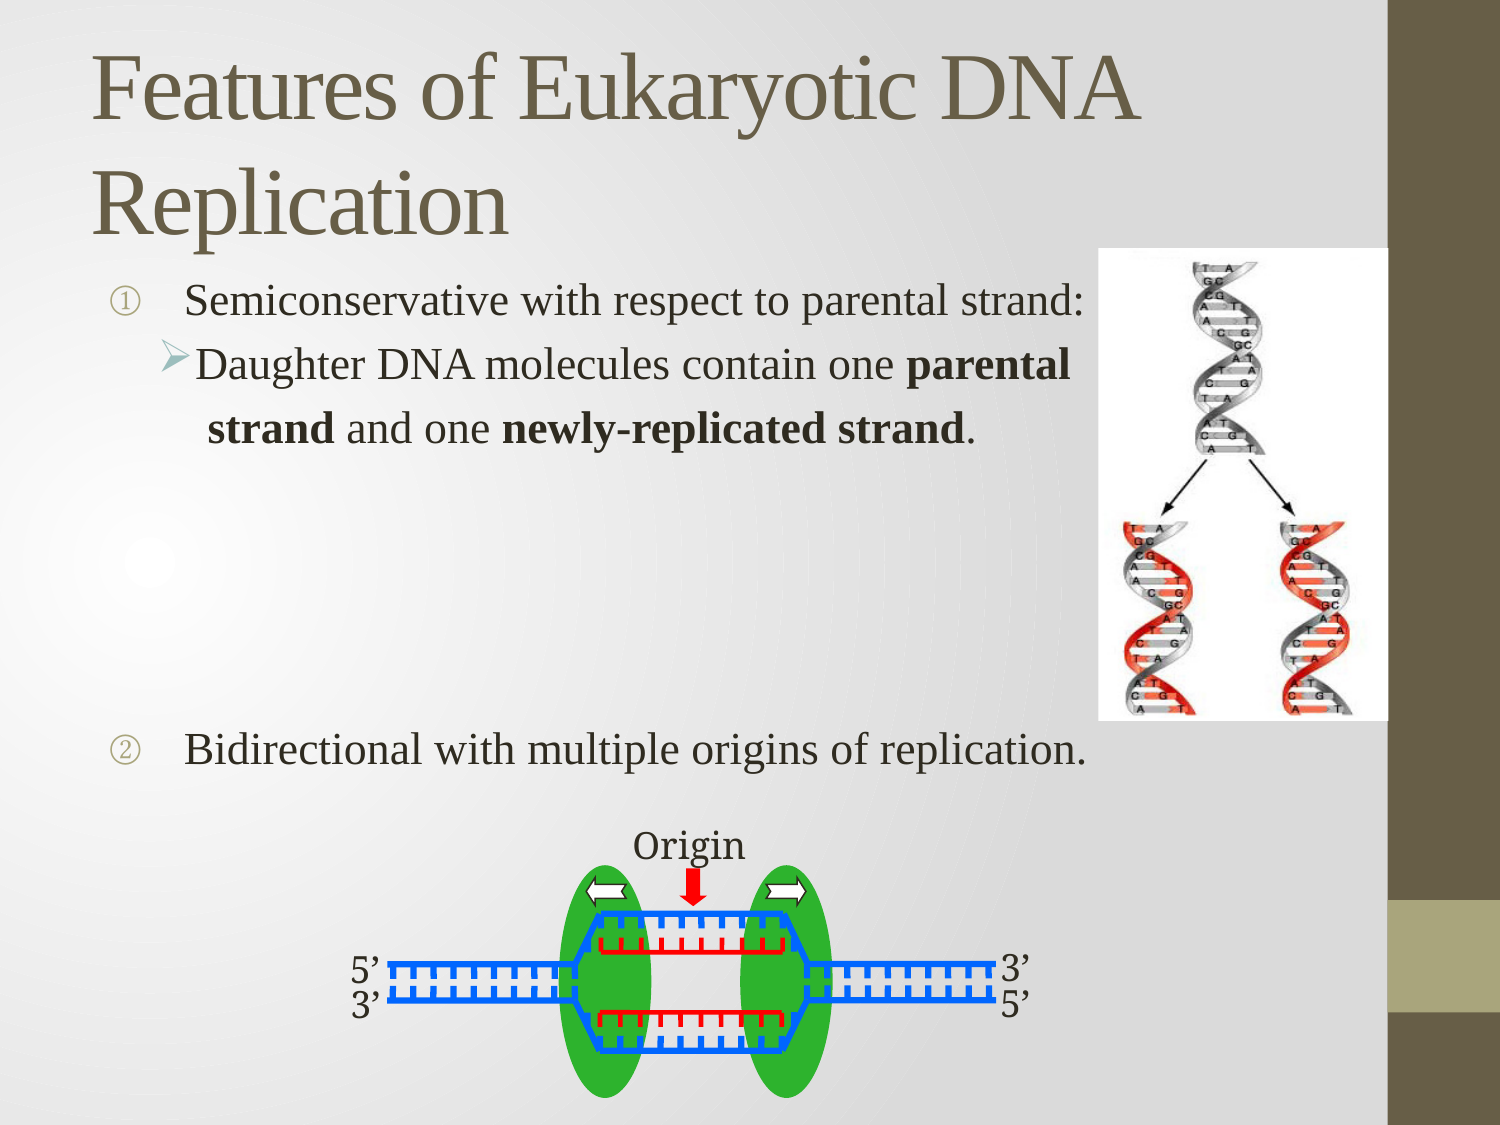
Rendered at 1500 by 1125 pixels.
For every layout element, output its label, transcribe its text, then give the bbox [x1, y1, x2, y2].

picture [1097, 247, 1389, 721]
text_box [339, 813, 1042, 1099]
list Semiconservative with respect to parental strand: Daughter DNA molecules contain one parental strand and one newly-replicated strand. Bidirectional with multiple origins of replication. [75, 262, 1325, 1050]
title Features of Eukaryotic DNA Replication [75, 45, 1500, 233]
